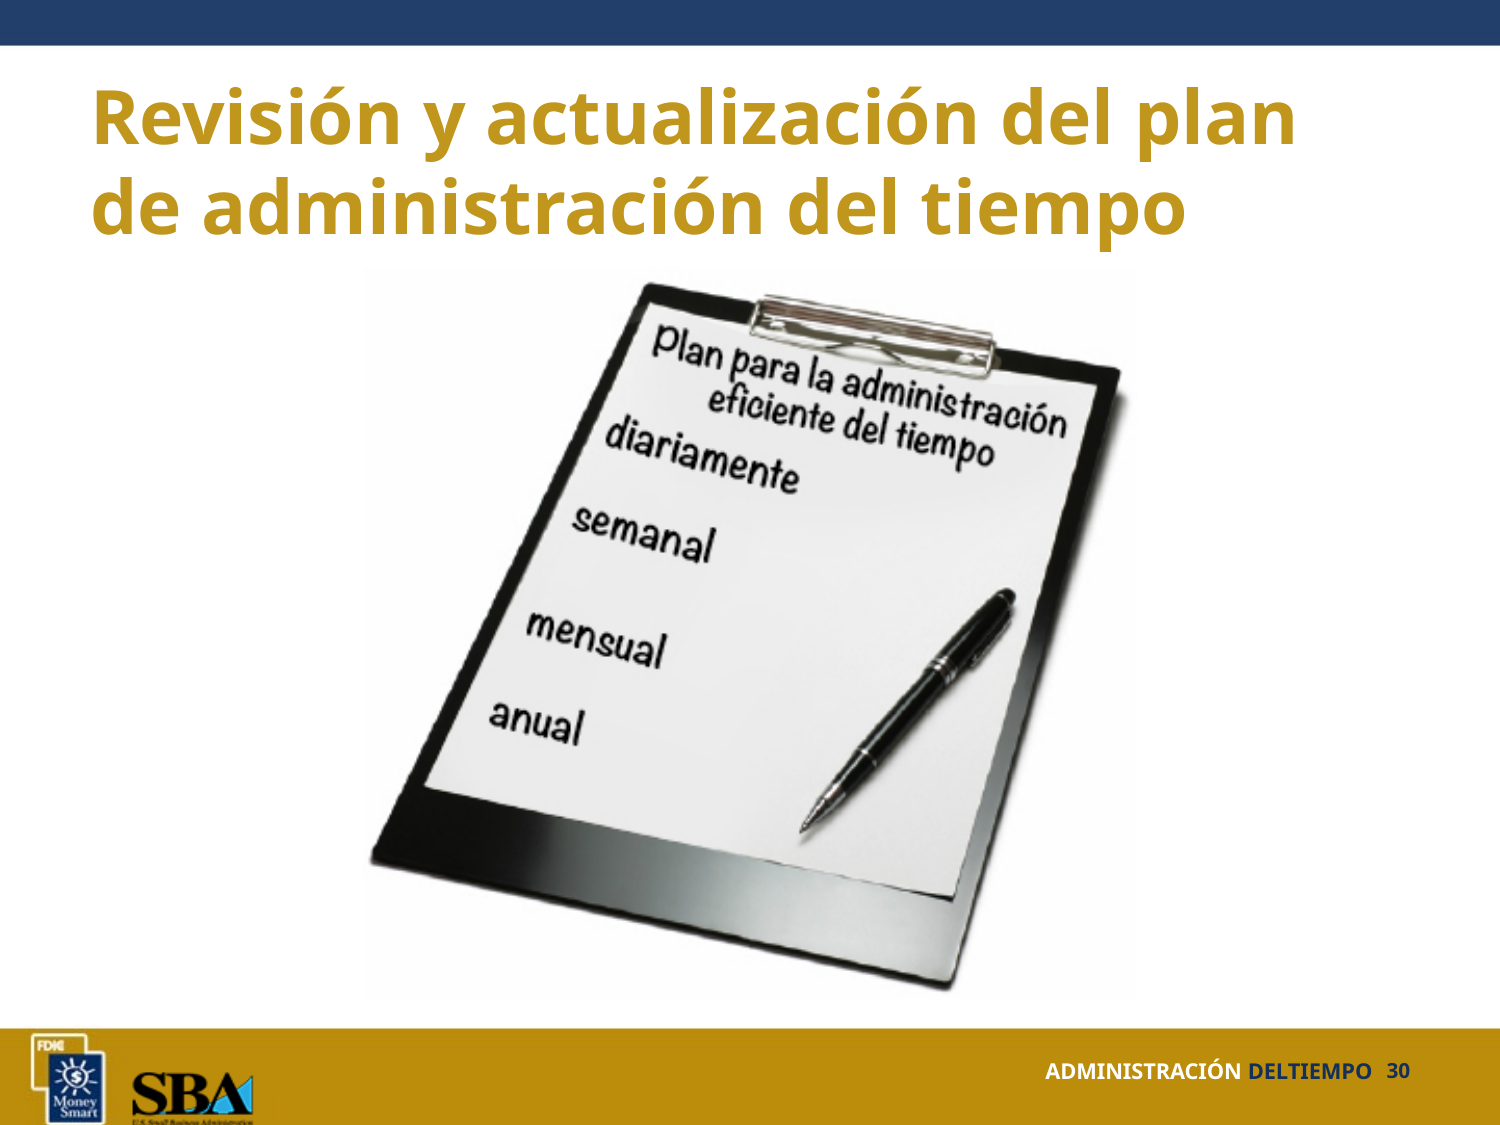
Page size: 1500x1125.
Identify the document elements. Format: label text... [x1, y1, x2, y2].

title Revisión y actualización del plan de administración del tiempo [74, 62, 1426, 163]
picture [0, 0, 1500, 1125]
